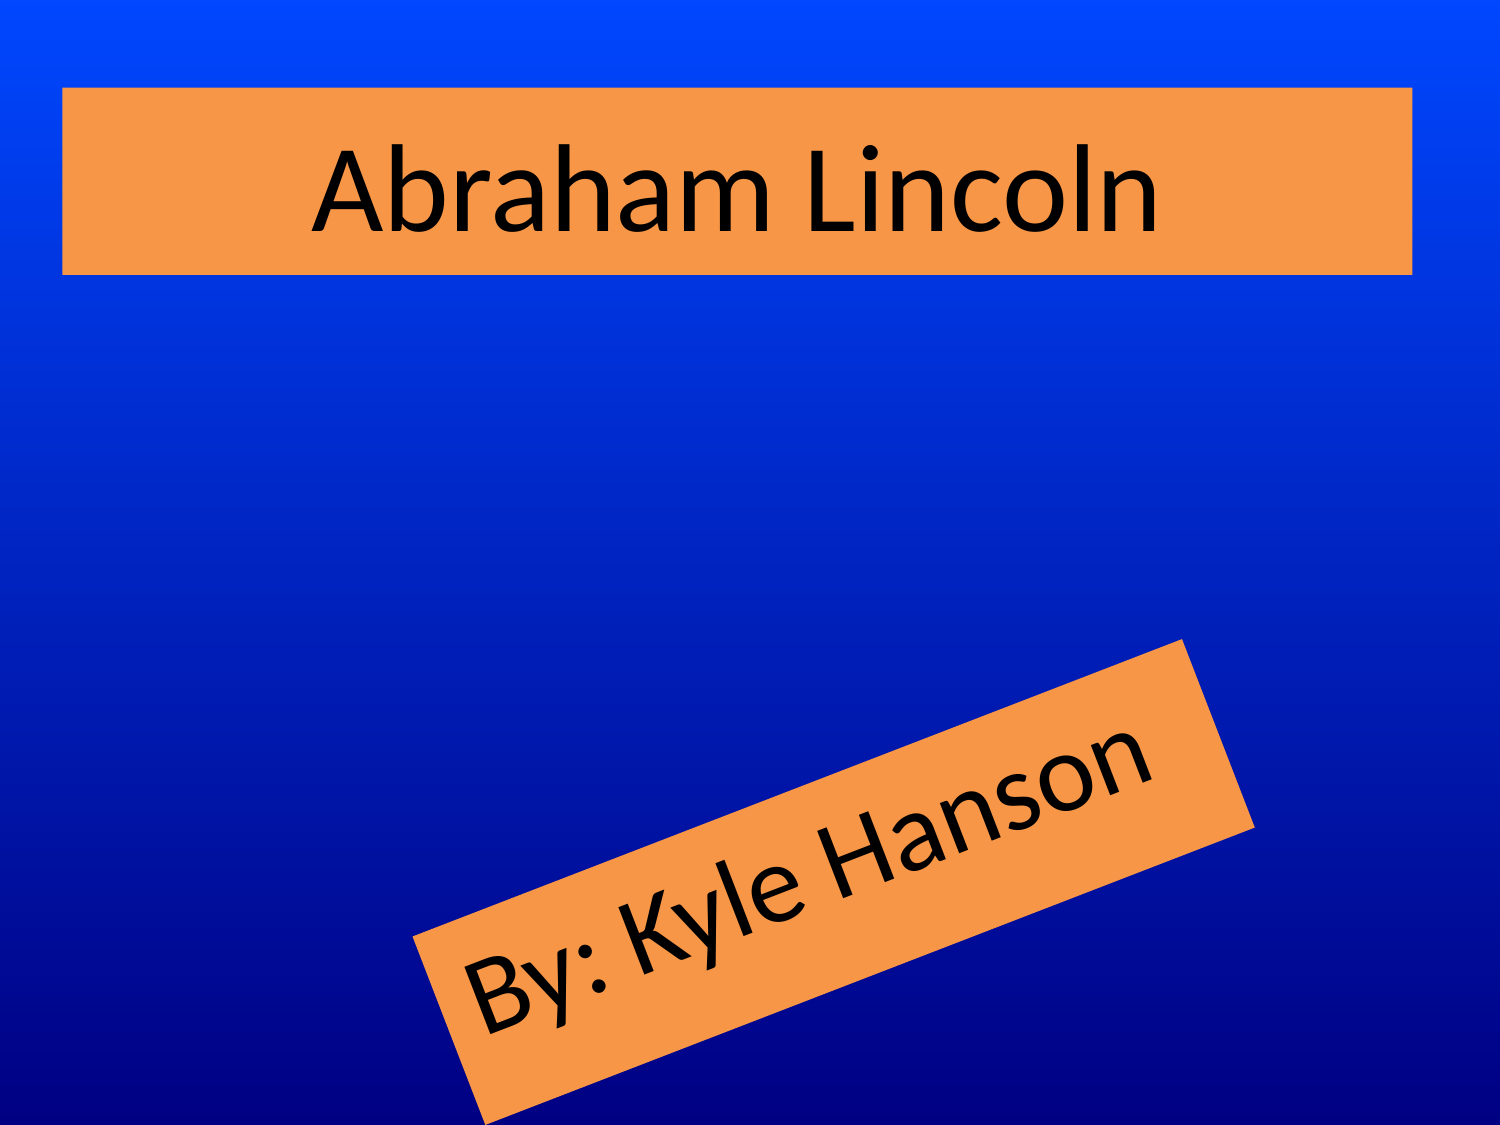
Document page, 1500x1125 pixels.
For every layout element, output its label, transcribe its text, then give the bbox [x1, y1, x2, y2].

title Abraham Lincoln [62, 87, 1413, 275]
list By: Kyle Hanson [412, 639, 1255, 1125]
